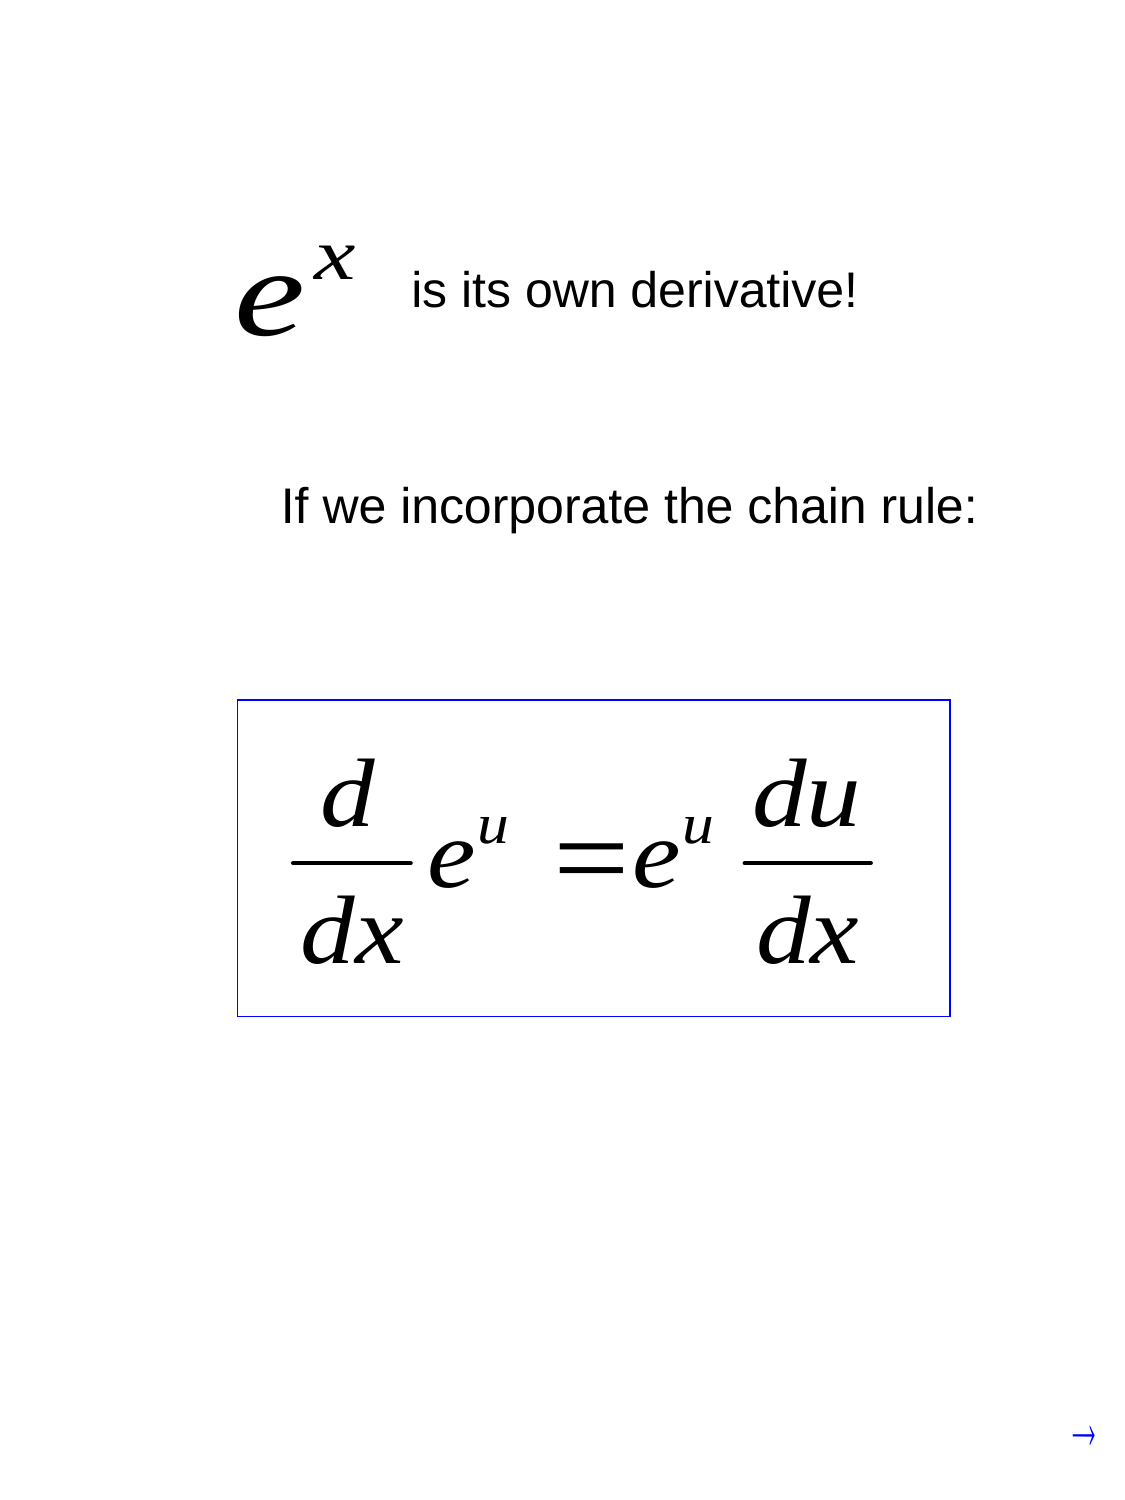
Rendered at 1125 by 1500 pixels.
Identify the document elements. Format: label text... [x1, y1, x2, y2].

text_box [212, 199, 386, 367]
text_box If we incorporate the chain rule: [266, 466, 994, 542]
text_box is its own derivative! [396, 249, 874, 325]
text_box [237, 699, 951, 1017]
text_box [1068, 1416, 1105, 1464]
